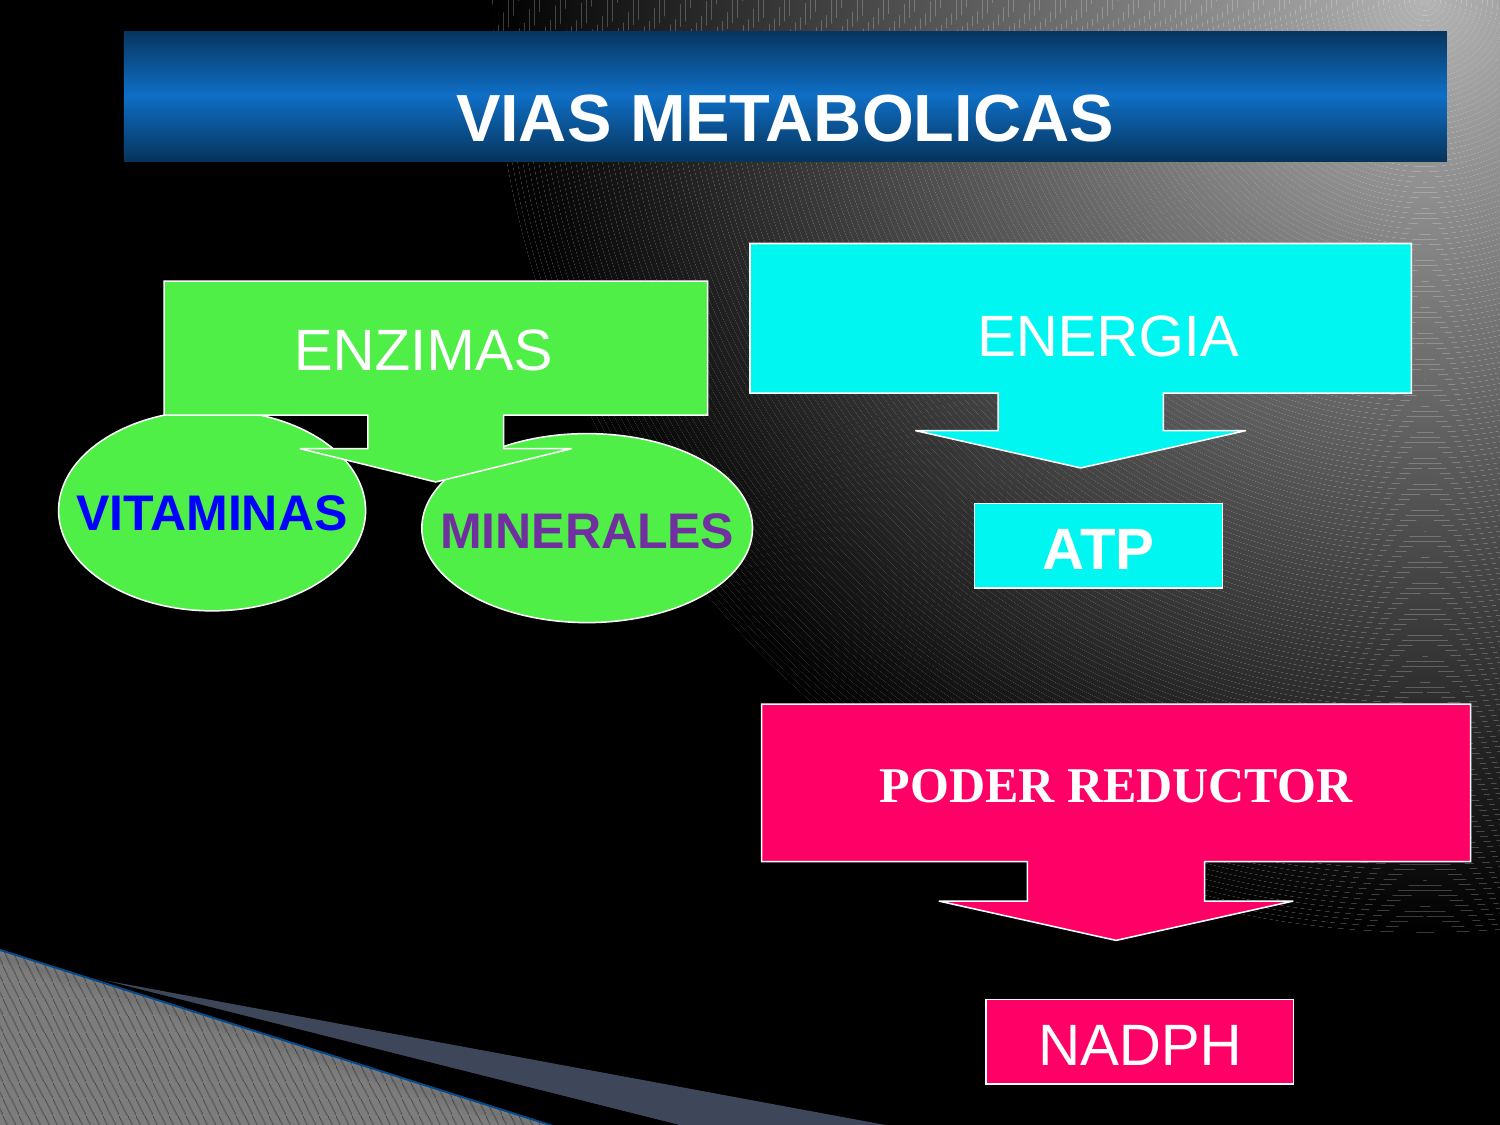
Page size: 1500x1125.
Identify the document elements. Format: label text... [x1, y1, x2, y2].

text_box ENZIMAS [257, 304, 589, 390]
text_box [750, 243, 1412, 468]
text_box ATP [974, 503, 1223, 589]
picture [0, 952, 543, 1125]
text_box VIAS METABOLICAS [123, 31, 1447, 162]
text_box ENERGIA [903, 290, 1313, 376]
text_box MINERALES [421, 433, 753, 623]
text_box PODER REDUCTOR [761, 704, 1471, 941]
text_box [164, 281, 708, 483]
text_box NADPH [986, 999, 1294, 1085]
text_box VITAMINAS [58, 415, 366, 611]
